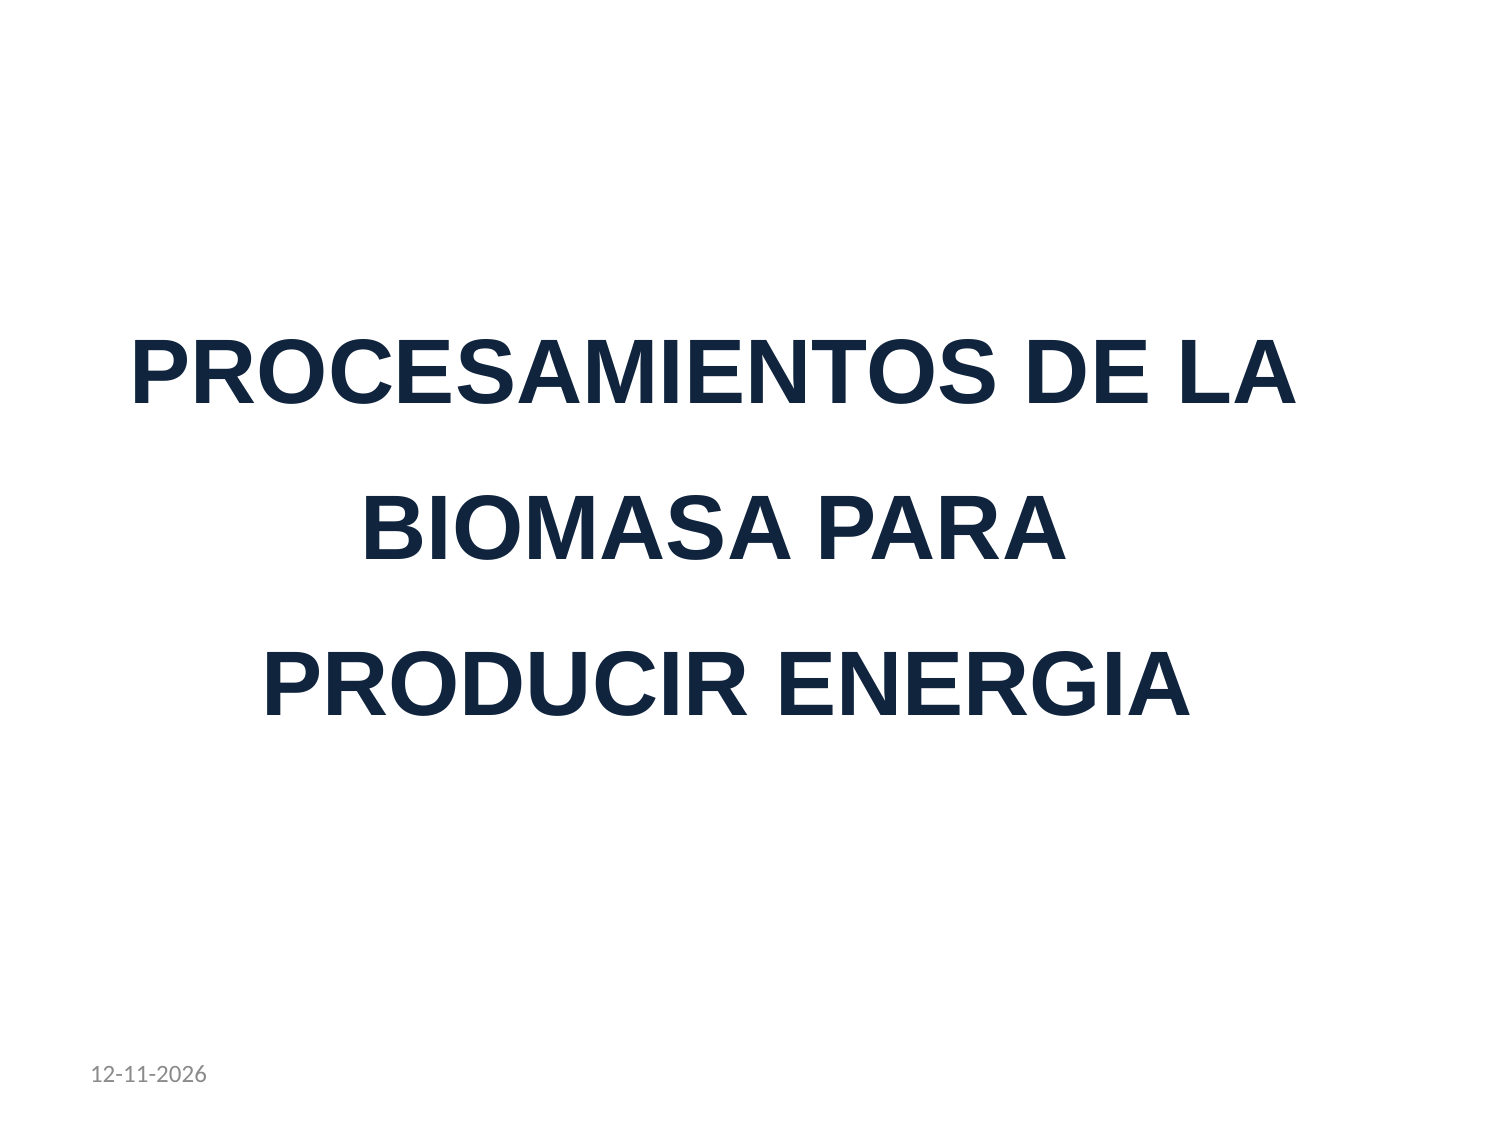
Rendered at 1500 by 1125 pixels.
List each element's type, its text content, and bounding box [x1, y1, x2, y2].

text_box PROCESAMIENTOS DE LA BIOMASA PARA PRODUCIR ENERGIA [93, 304, 1336, 741]
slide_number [75, 1042, 425, 1103]
